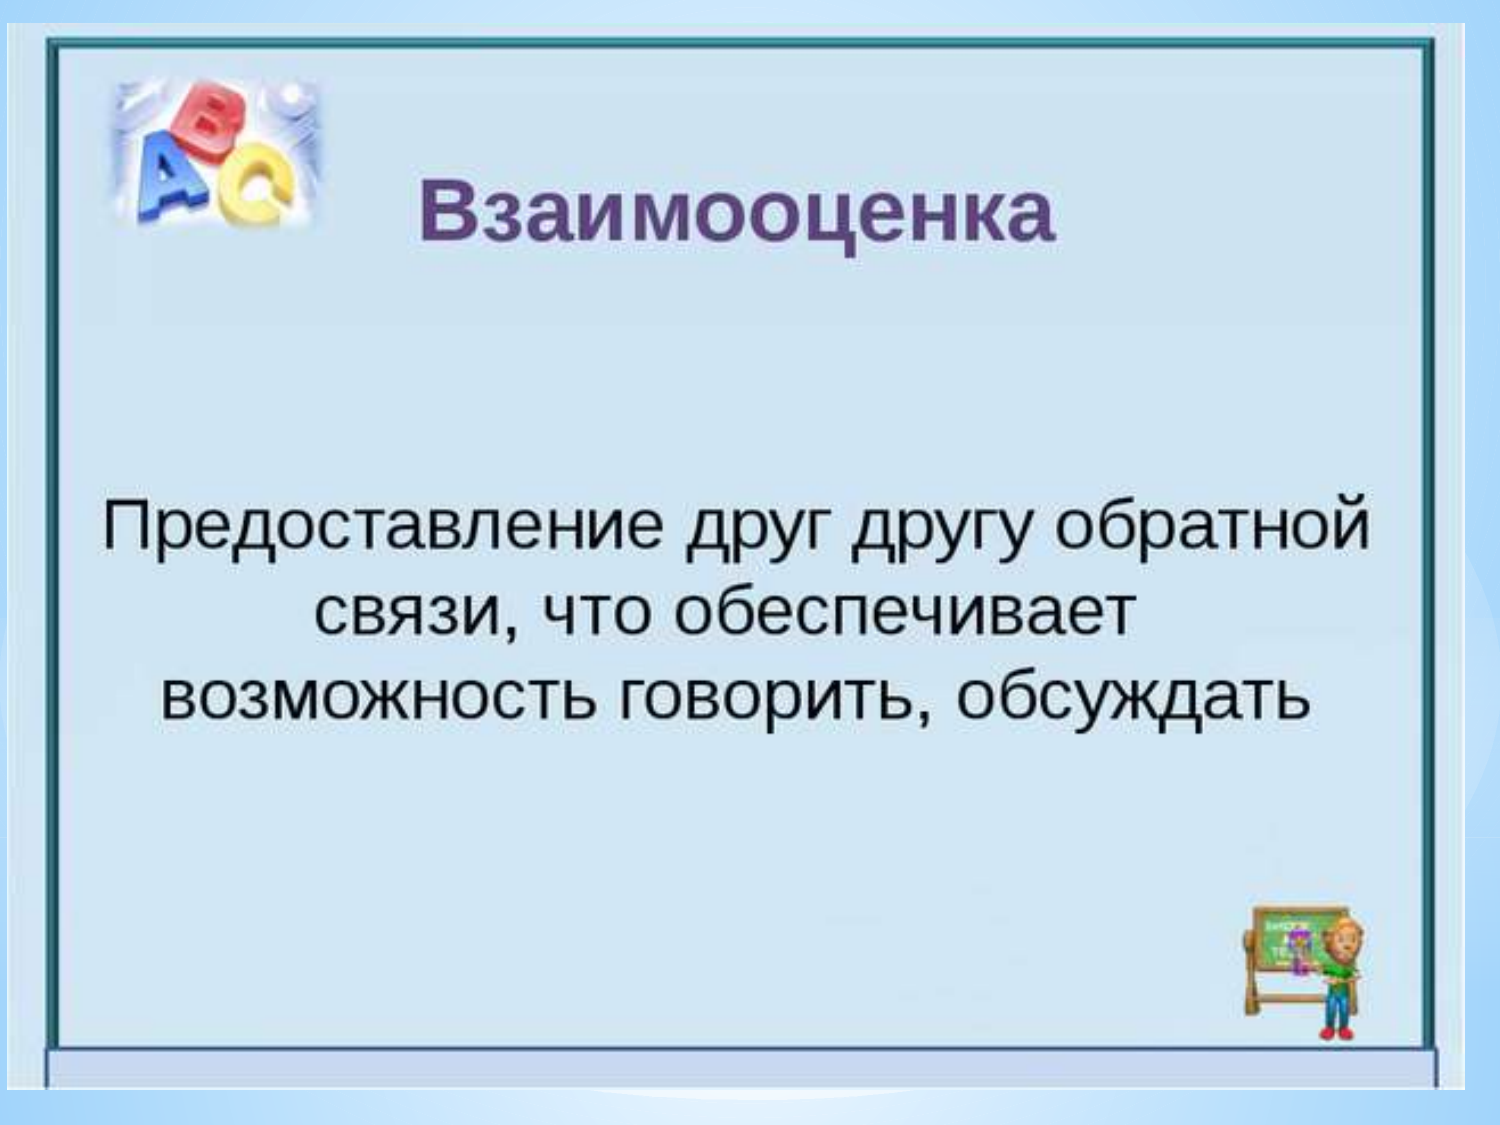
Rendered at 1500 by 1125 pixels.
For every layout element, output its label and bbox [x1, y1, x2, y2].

list [7, 23, 1466, 1091]
